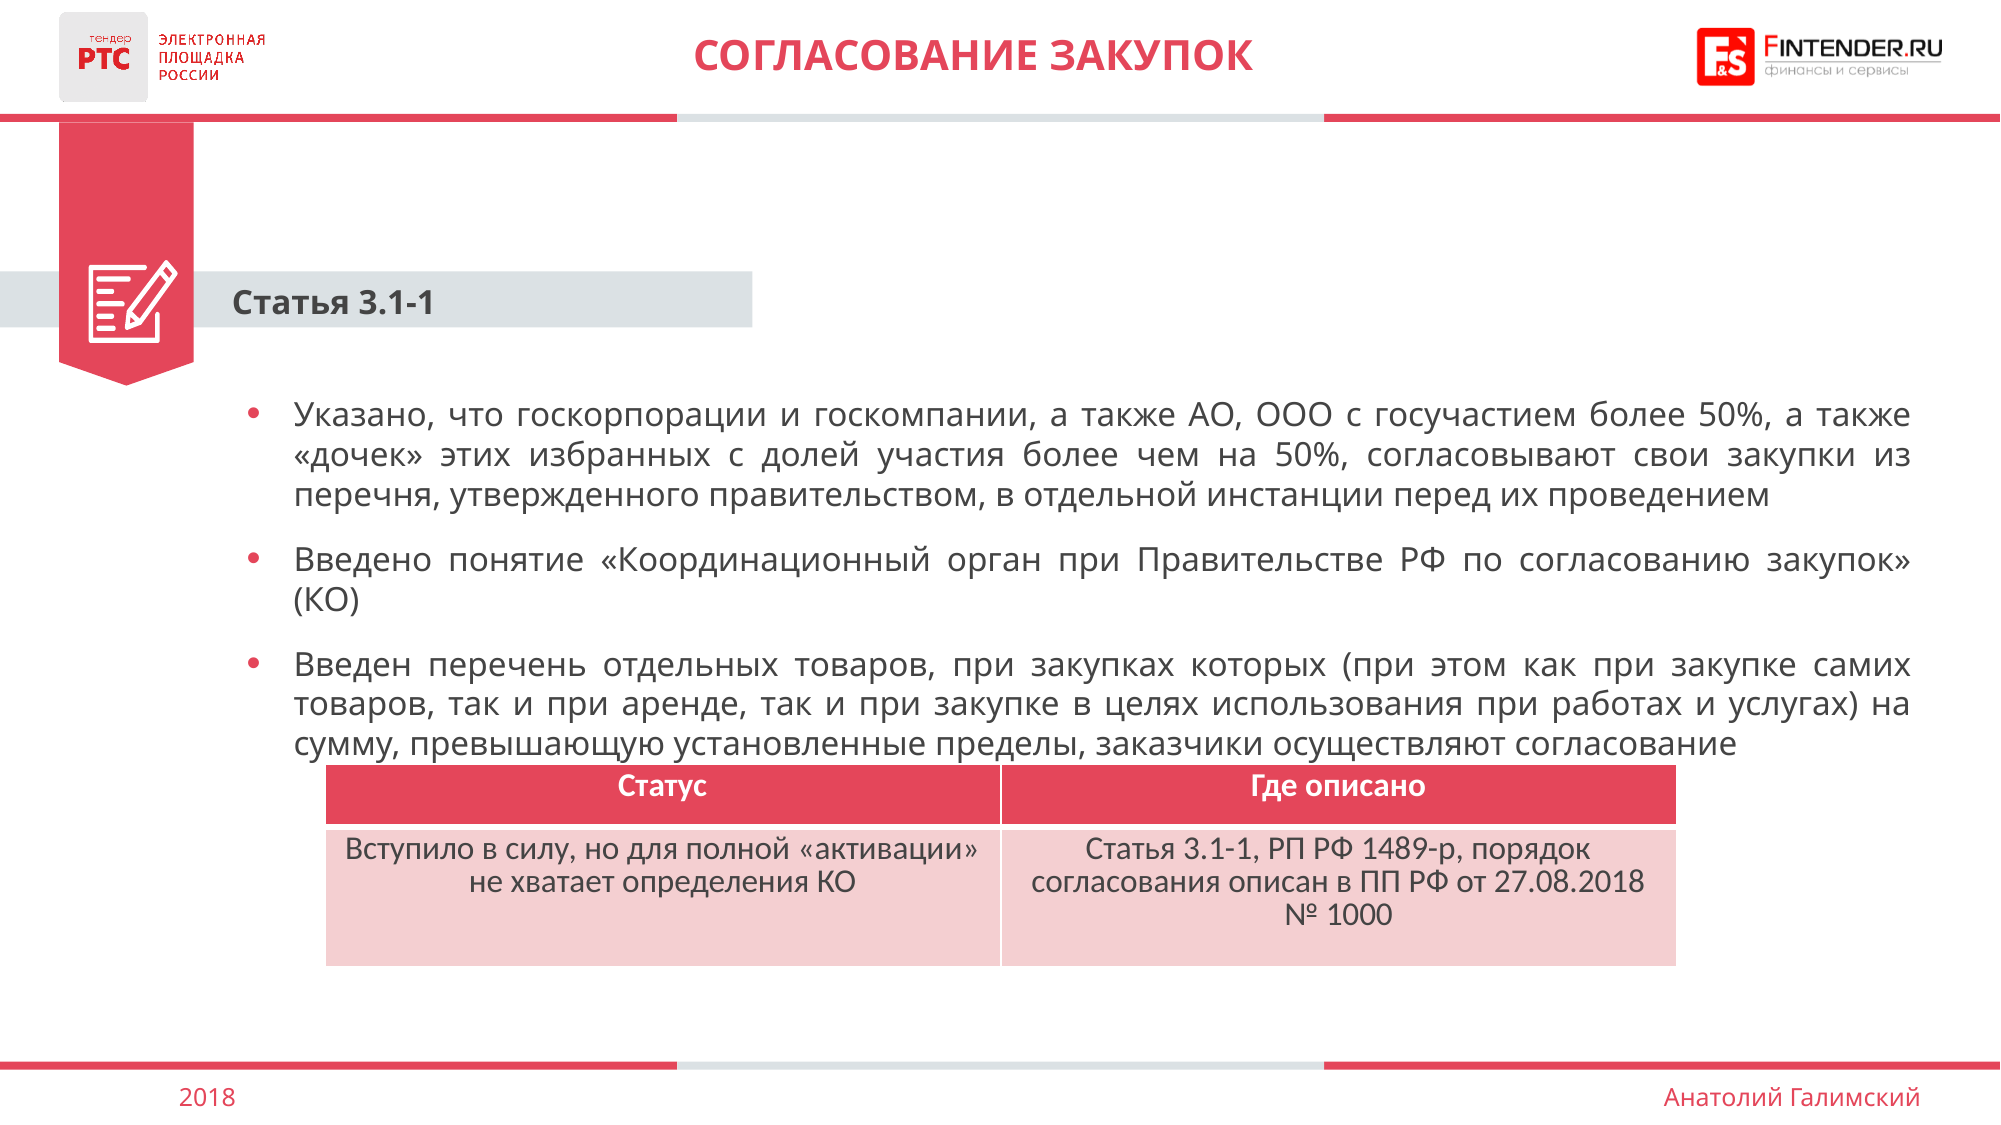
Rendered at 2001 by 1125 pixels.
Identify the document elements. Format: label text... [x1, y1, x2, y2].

text_box Указано, что госкорпорации и госкомпании, а также АО, ООО с госучастием более 50%, а также «дочек» этих избранных с долей участия более чем на 50%, согласовывают свои закупки из перечня, утвержденного правительством, в отдельной инстанции перед их проведением Введено понятие «Координационный орган при Правительстве РФ по согласованию закупок» (КО) Введен перечень отдельных товаров, при закупках которых (при этом как при закупке самих товаров, так и при аренде, так и при закупке в целях использования при работах и услугах) на сумму, превышающую установленные пределы, заказчики осуществляют согласование [231, 385, 1929, 1095]
table_cell Статья 3.1-1, РП РФ 1489-р, порядок согласования описан в ПП РФ от 27.08.2018 № 1000 [1002, 830, 1676, 966]
title Согласование закупок [294, 0, 1652, 114]
text_box [58, 121, 195, 387]
text_box Статья 3.1-1 [231, 281, 960, 322]
picture [59, 12, 265, 102]
text_box [88, 264, 160, 343]
table_header Статус [326, 765, 1000, 824]
text_box [195, 270, 753, 328]
text_box Анатолий Галимский [1584, 1073, 2000, 1119]
table_header Где описано [1002, 765, 1676, 824]
picture [1696, 18, 1942, 95]
text_box [0, 270, 58, 328]
text_box [124, 260, 178, 330]
table_cell Вступило в силу, но для полной «активации» не хватает определения КО [326, 830, 1000, 966]
text_box 2018 [0, 1073, 415, 1119]
